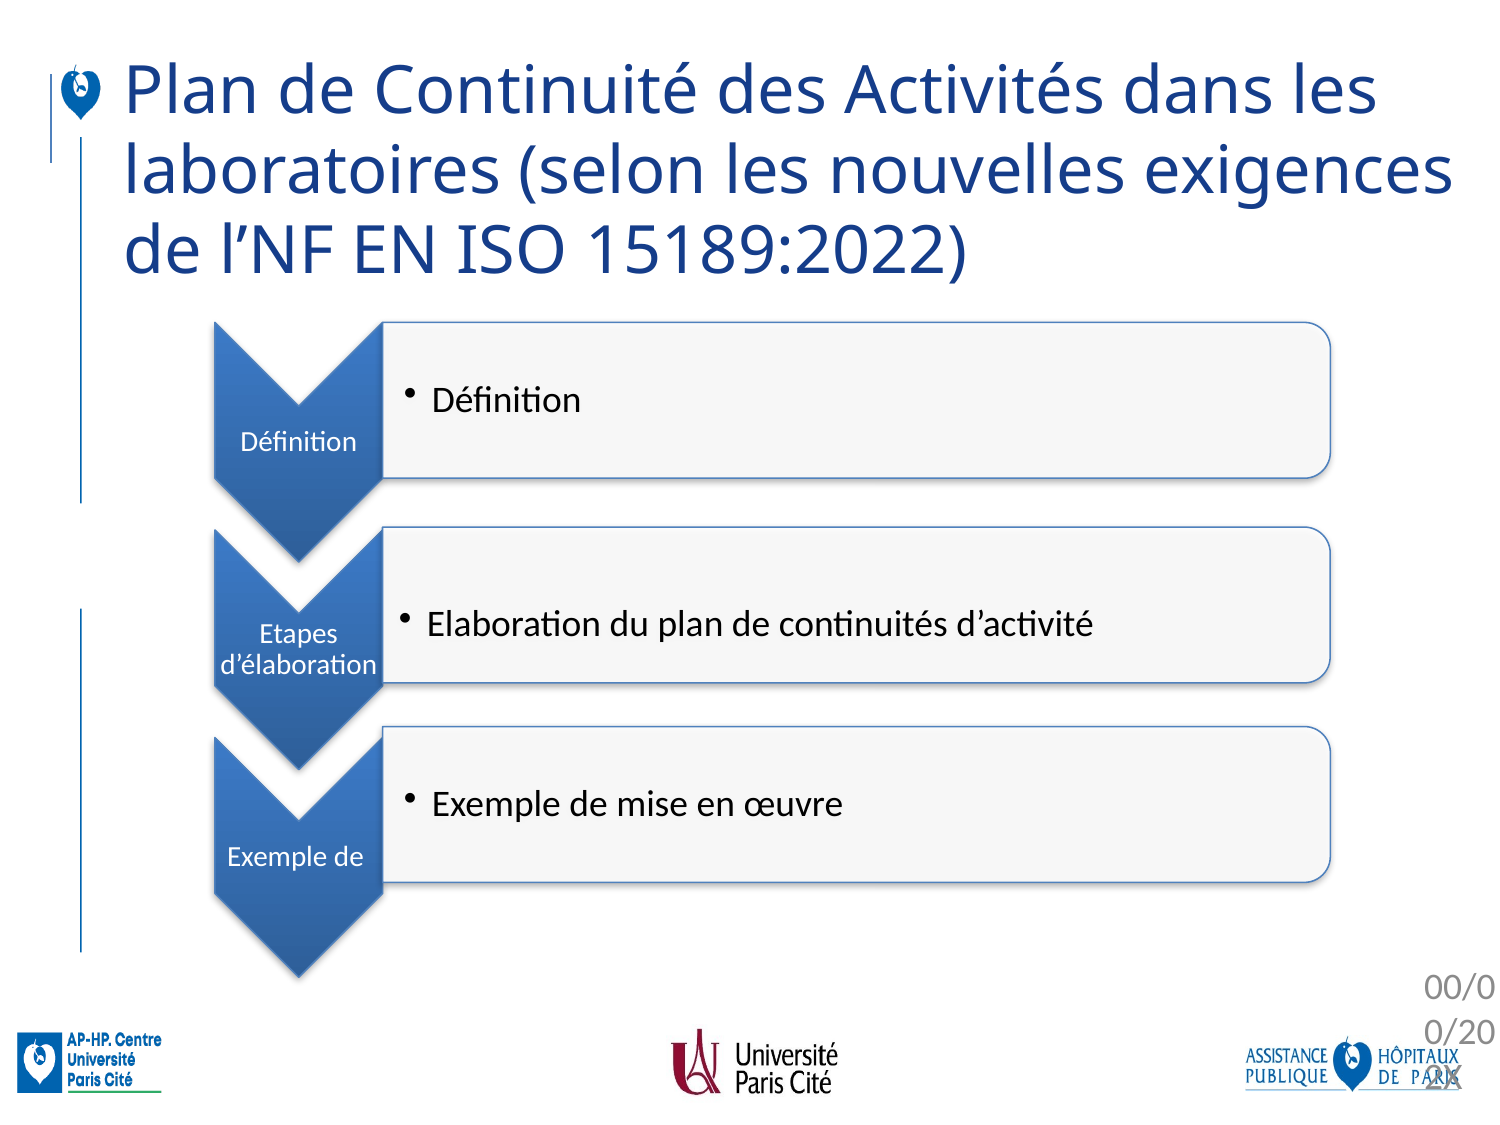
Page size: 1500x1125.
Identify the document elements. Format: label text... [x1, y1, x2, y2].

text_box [214, 321, 1331, 978]
picture [1245, 1035, 1424, 1092]
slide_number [1424, 962, 1500, 1099]
picture [666, 1024, 839, 1103]
title Plan de Continuité des Activités dans les laboratoires (selon les nouvelles exigences de l’NF EN ISO 15189:2022) [123, 47, 1471, 366]
picture [58, 62, 103, 122]
picture [16, 1031, 162, 1094]
